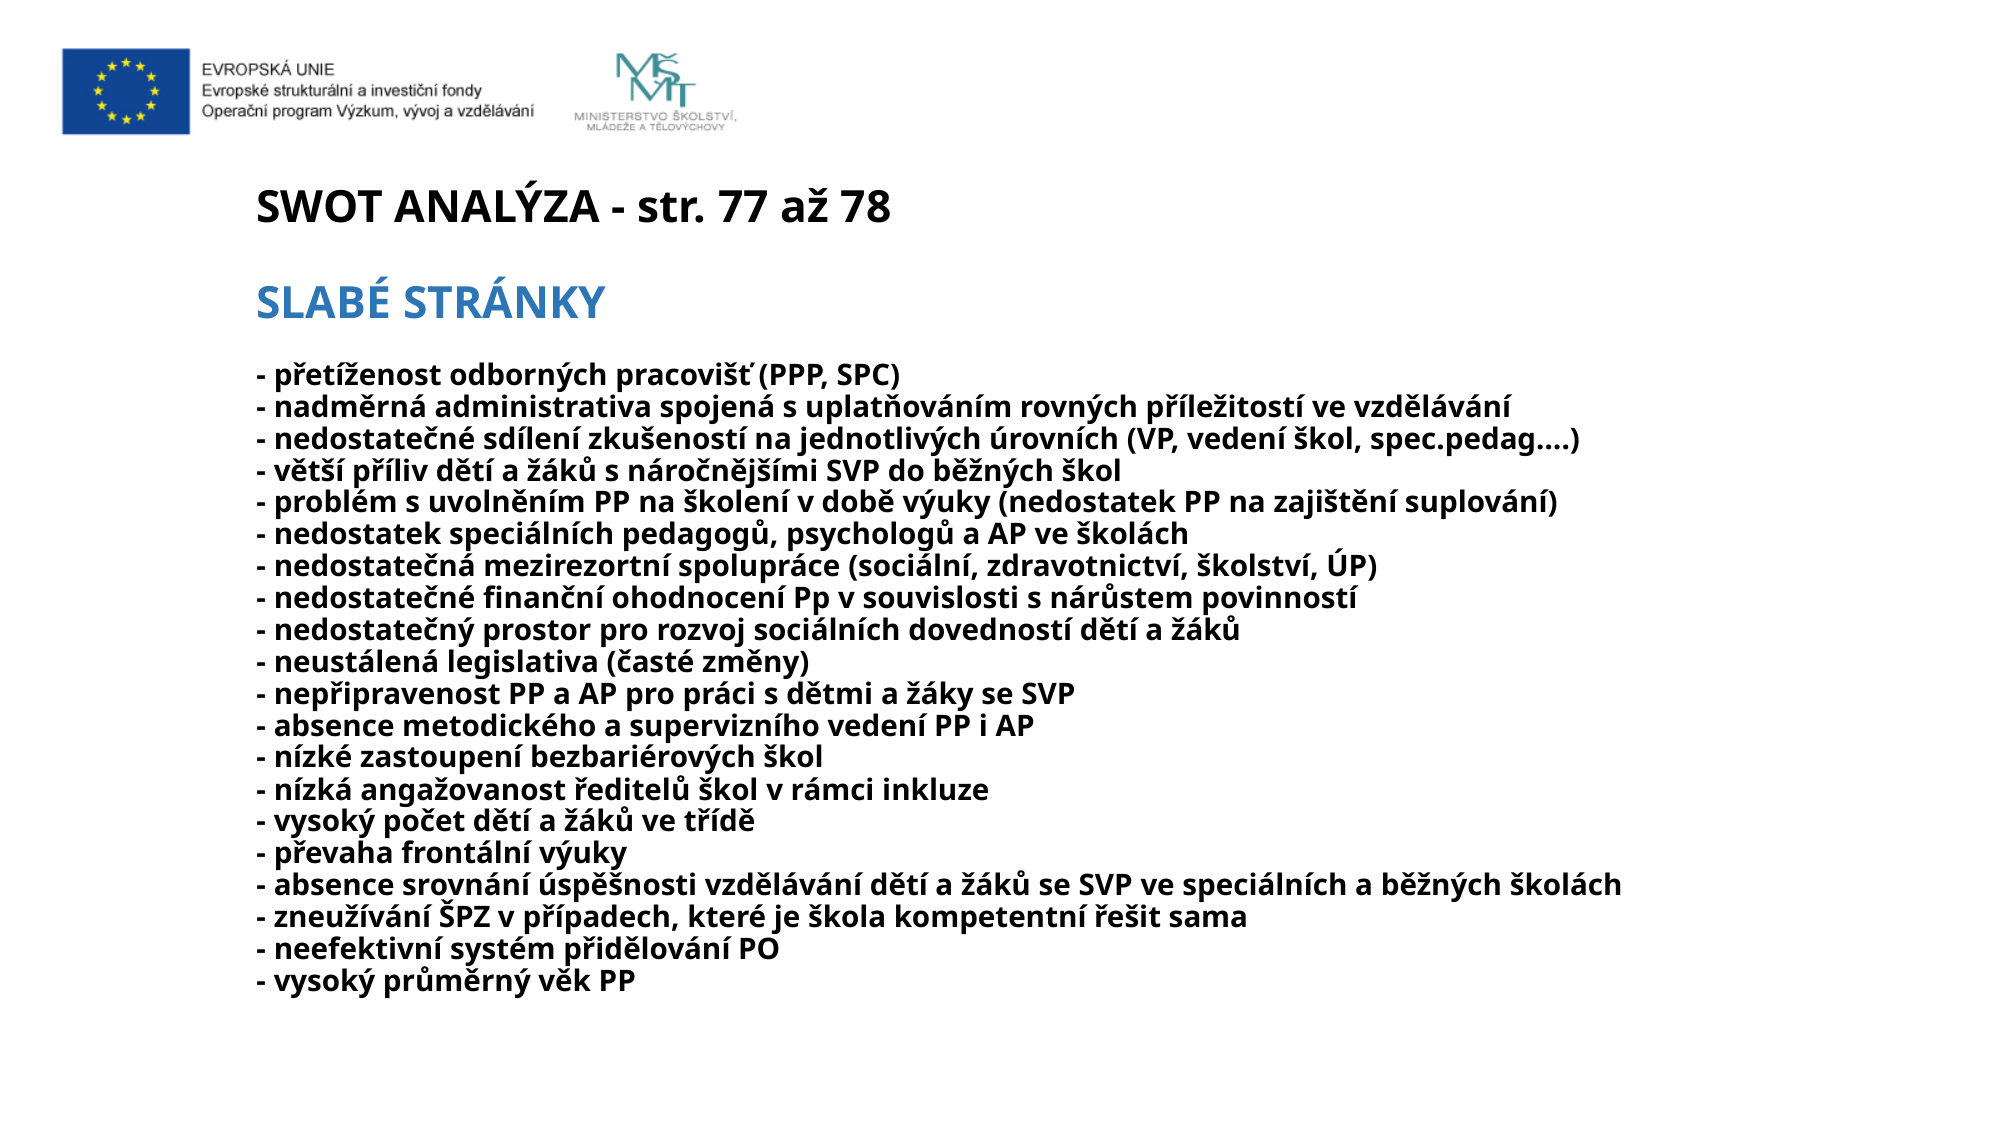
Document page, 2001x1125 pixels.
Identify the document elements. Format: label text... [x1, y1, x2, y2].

picture [17, 7, 774, 177]
title SWOT ANALÝZA - str. 77 až 78 SLABÉ STRÁNKY - přetíženost odborných pracovišť (PPP, SPC) - nadměrná administrativa spojená s uplatňováním rovných příležitostí ve vzdělávání - nedostatečné sdílení zkušeností na jednotlivých úrovních (VP, vedení škol, spec.pedag….) - větší příliv dětí a žáků s náročnějšími SVP do běžných škol - problém s uvolněním PP na školení v době výuky (nedostatek PP na zajištění suplování) - nedostatek speciálních pedagogů, psychologů a AP ve školách - nedostatečná mezirezortní spolupráce (sociální, zdravotnictví, školství, ÚP) - nedostatečné finanční ohodnocení Pp v souvislosti s nárůstem povinností - nedostatečný prostor pro rozvoj sociálních dovedností dětí a žáků - neustálená legislativa (časté změny) - nepřipravenost PP a AP pro práci s dětmi a žáky se SVP - absence metodického a supervizního vedení PP i AP - nízké zastoupení bezbariérových škol - nízká angažovanost ředitelů škol v rámci inkluze - vysoký počet dětí a žáků ve třídě - převaha frontální výuky - absence srovnání úspěšnosti vzdělávání dětí a žáků se SVP ve speciálních a běžných školách - zneužívání ŠPZ v případech, které je škola kompetentní řešit sama - neefektivní systém přidělování PO - vysoký průměrný věk PP [241, 176, 1903, 1014]
